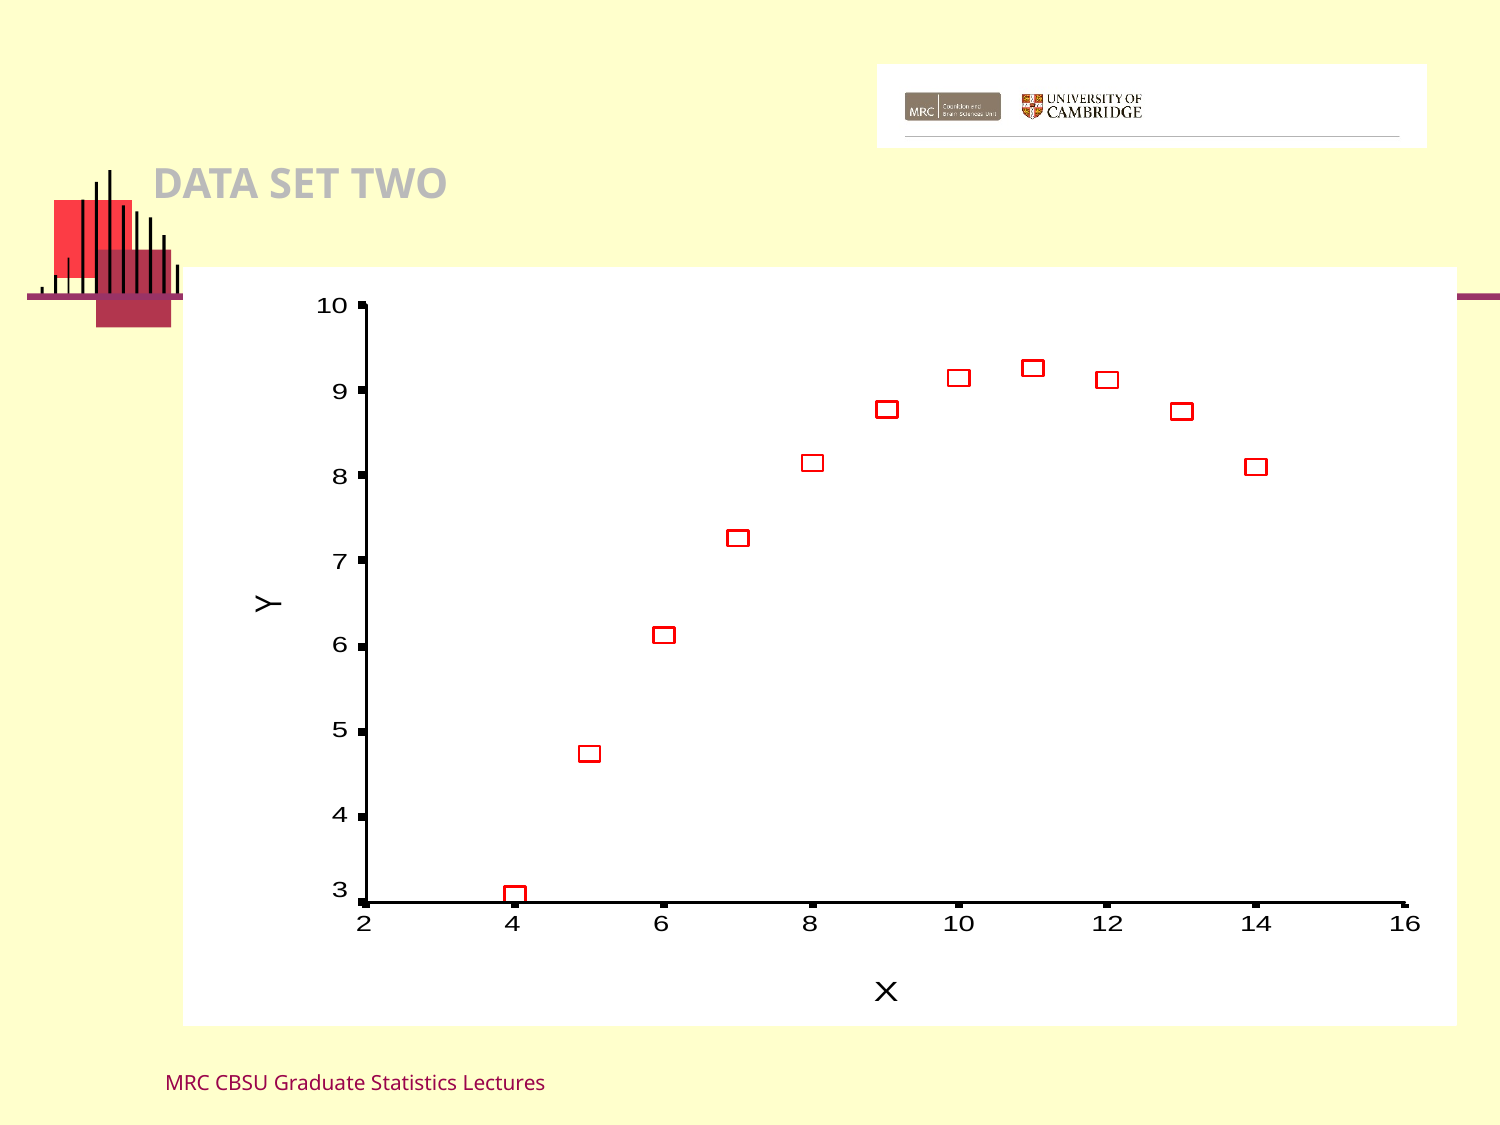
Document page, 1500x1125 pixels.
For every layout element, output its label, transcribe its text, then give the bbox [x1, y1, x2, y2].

picture [877, 64, 1427, 148]
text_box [182, 266, 1459, 1043]
footer MRC CBSU Graduate Statistics Lectures [149, 1062, 988, 1101]
title DATA SET TWO [137, 137, 988, 233]
